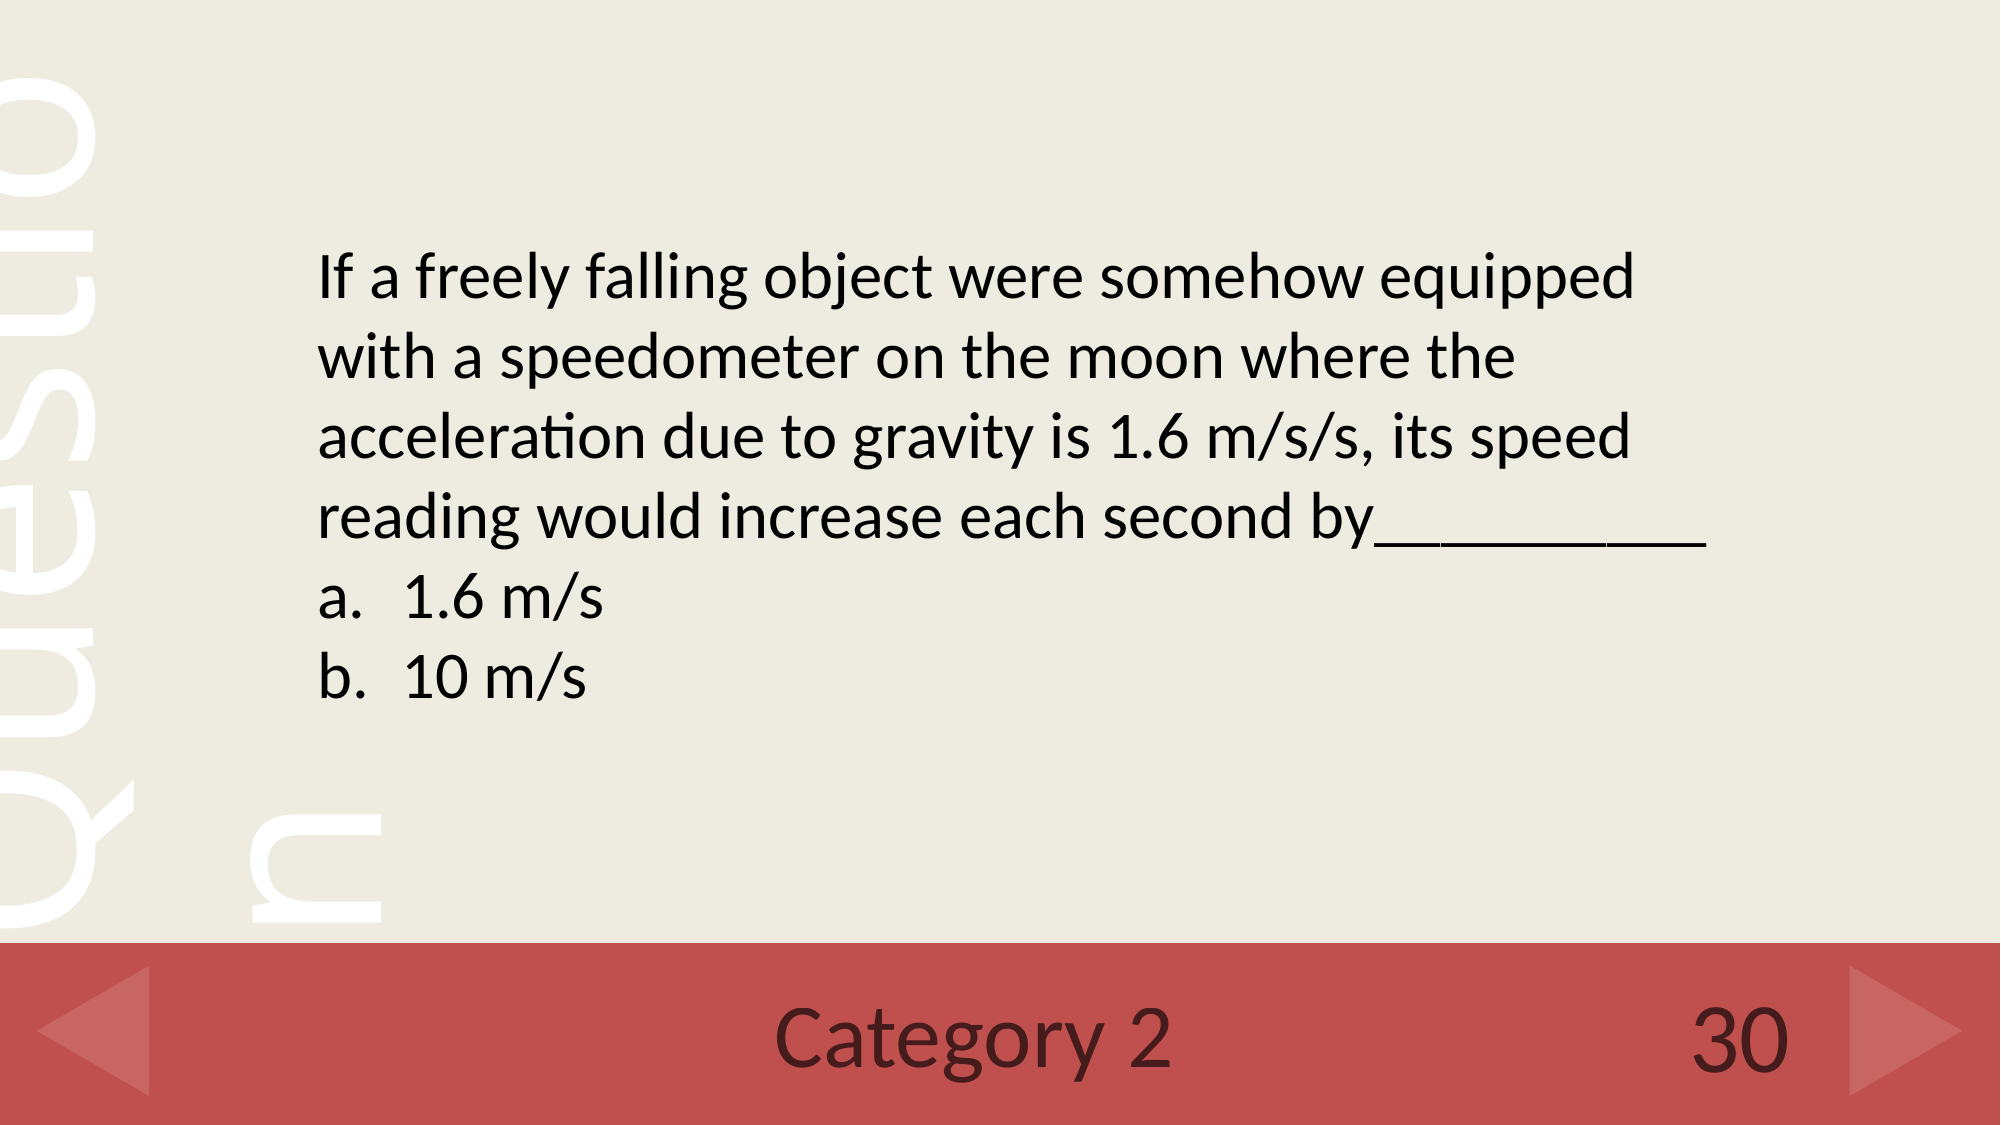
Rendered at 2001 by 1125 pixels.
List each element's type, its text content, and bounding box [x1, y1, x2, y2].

title Category 2 [74, 937, 1875, 1125]
list If a freely falling object were somehow equipped with a speedometer on the moon where the acceleration due to gravity is 1.6 m/s/s, its speed reading would increase each second by__________ 1.6 m/s 10 m/s [302, 307, 1760, 636]
